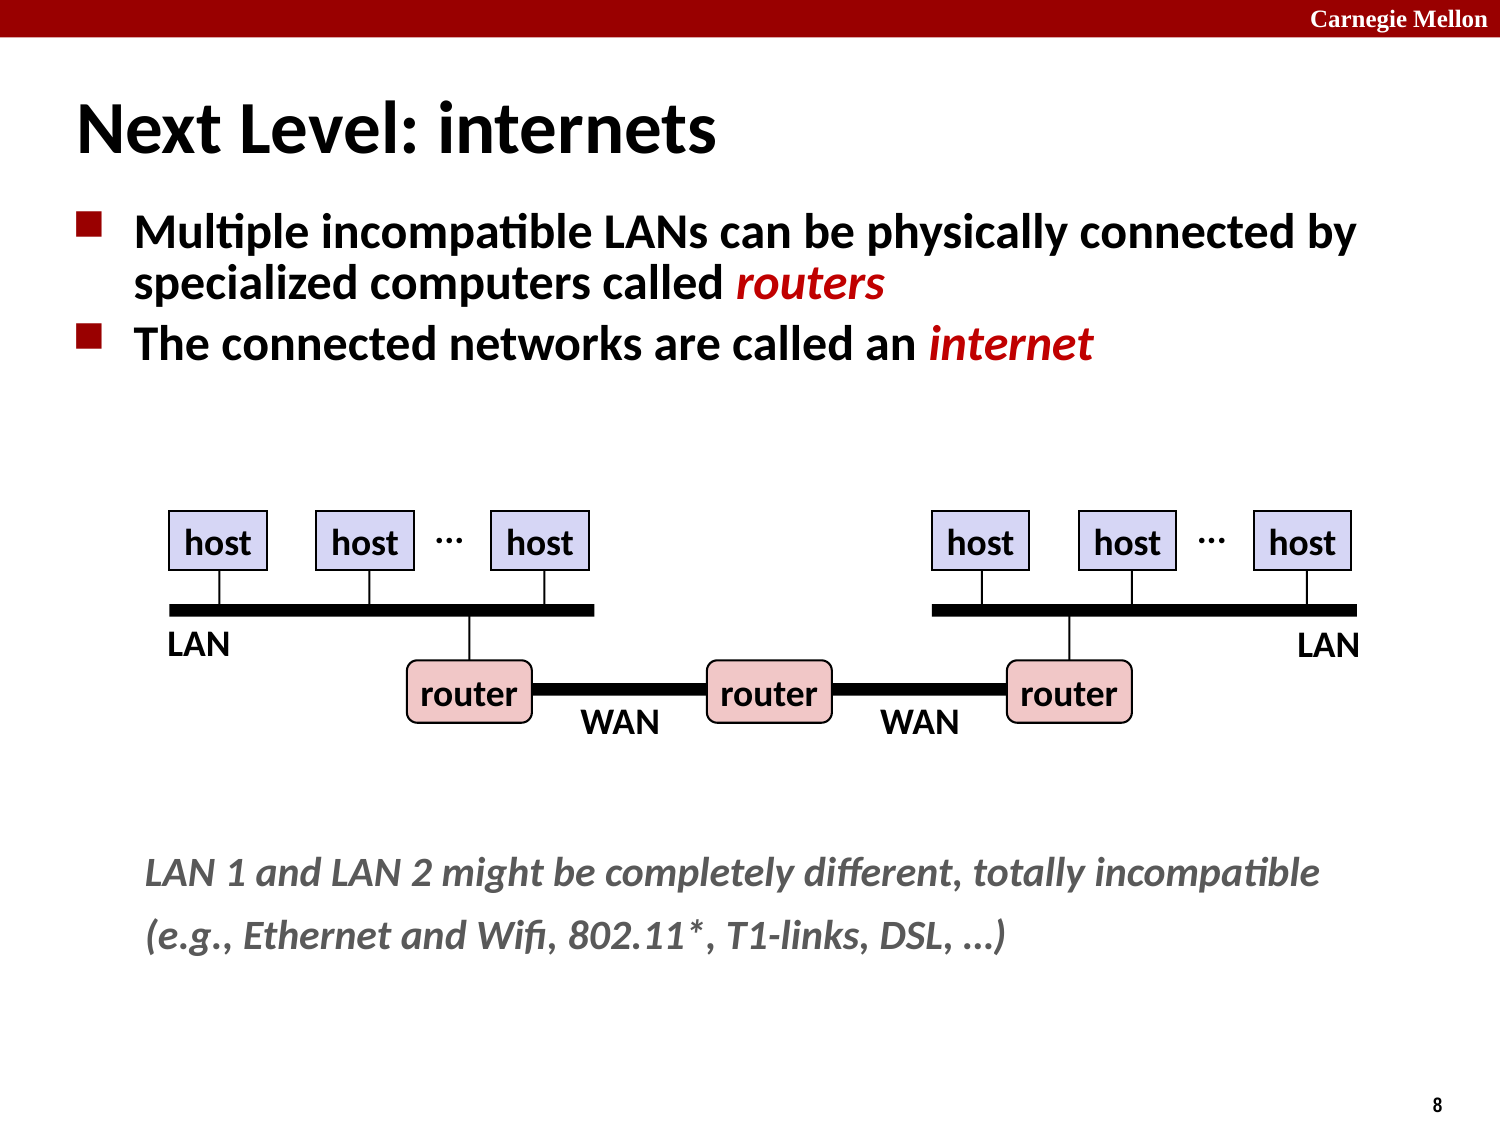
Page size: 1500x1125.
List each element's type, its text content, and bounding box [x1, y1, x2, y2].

text_box WAN [565, 689, 675, 750]
text_box host [1253, 510, 1352, 571]
text_box host [1078, 510, 1177, 571]
text_box LAN [1282, 612, 1376, 673]
text_box ... [1182, 498, 1242, 558]
title Next Level: internets [60, 76, 1119, 171]
text_box router [706, 660, 832, 723]
text_box host [931, 510, 1030, 571]
text_box host [491, 510, 589, 571]
text_box LAN [152, 611, 246, 672]
text_box WAN [865, 689, 975, 750]
text_box LAN 1 and LAN 2 might be completely different, totally incompatible (e.g., Ethernet and Wifi, 802.11*, T1-links, DSL, …) [130, 837, 1463, 965]
text_box router [406, 660, 532, 723]
list Multiple incompatible LANs can be physically connected by specialized computers called routers The connected networks are called an internet [61, 199, 1426, 401]
text_box ... [419, 498, 480, 558]
text_box router [1006, 660, 1132, 723]
text_box host [316, 510, 414, 571]
text_box host [169, 510, 267, 571]
